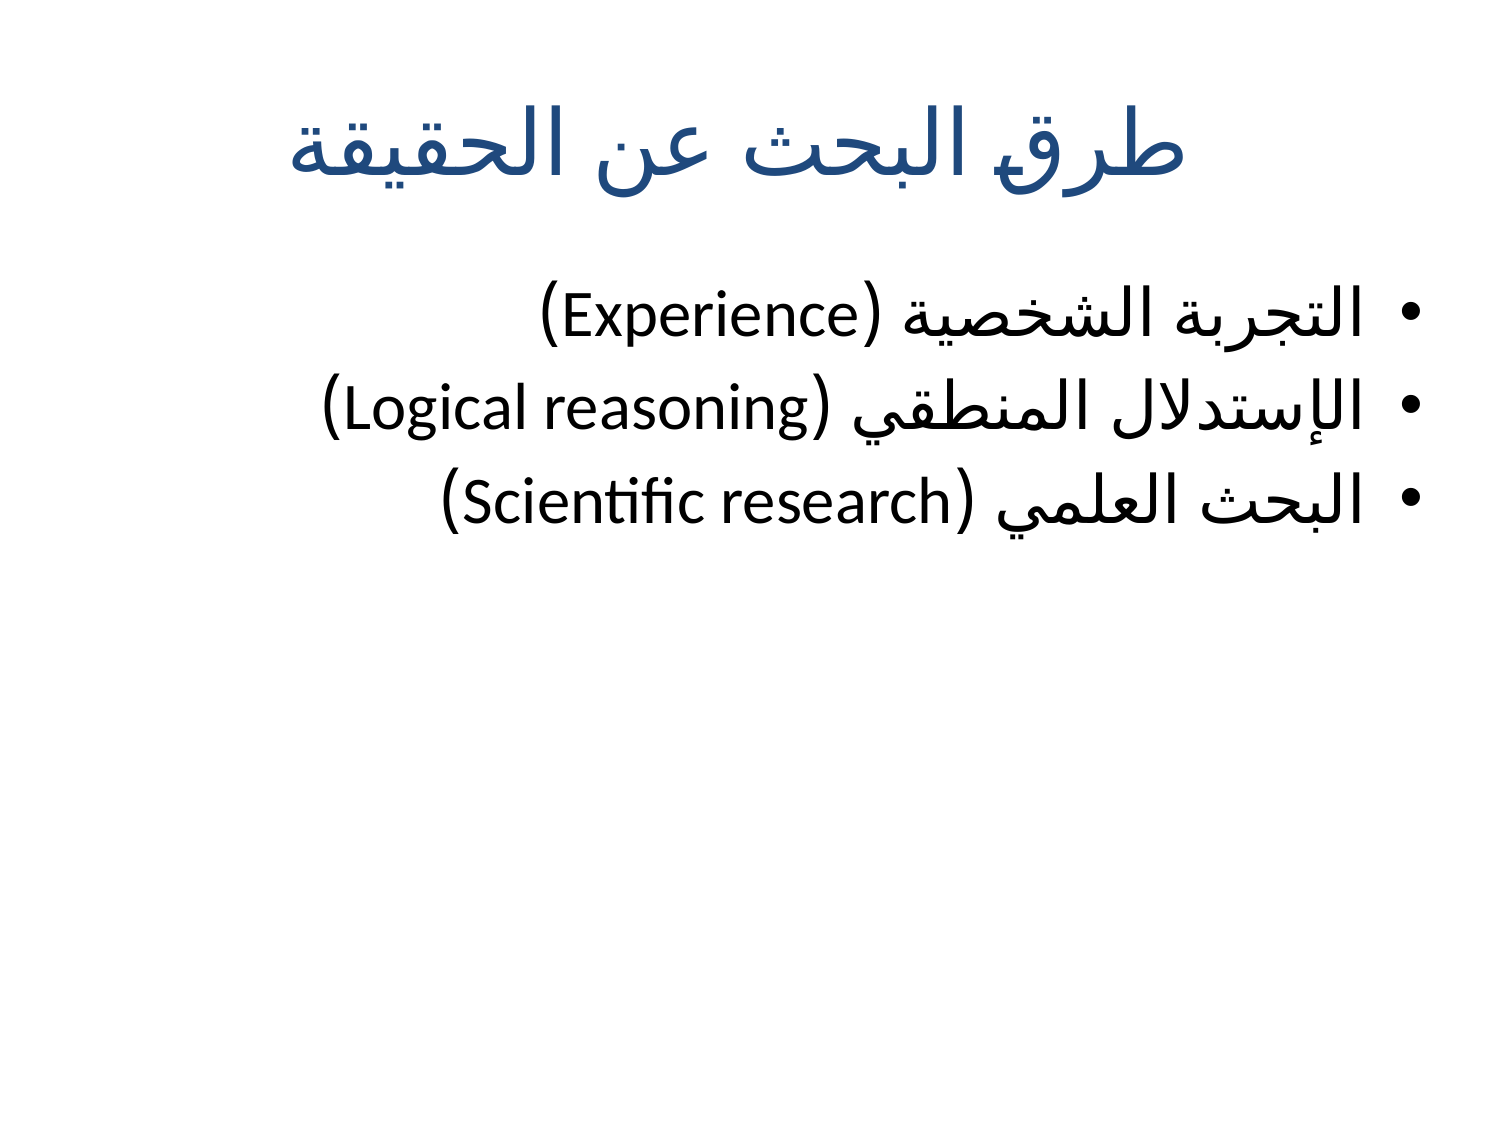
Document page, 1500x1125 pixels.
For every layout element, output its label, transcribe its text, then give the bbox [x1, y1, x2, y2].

list التجربة الشخصية (Experience) الإستدلال المنطقي (Logical reasoning) البحث العلمي (Scientific research) [87, 262, 1438, 1005]
title طرق البحث عن الحقيقة [75, 45, 1425, 233]
